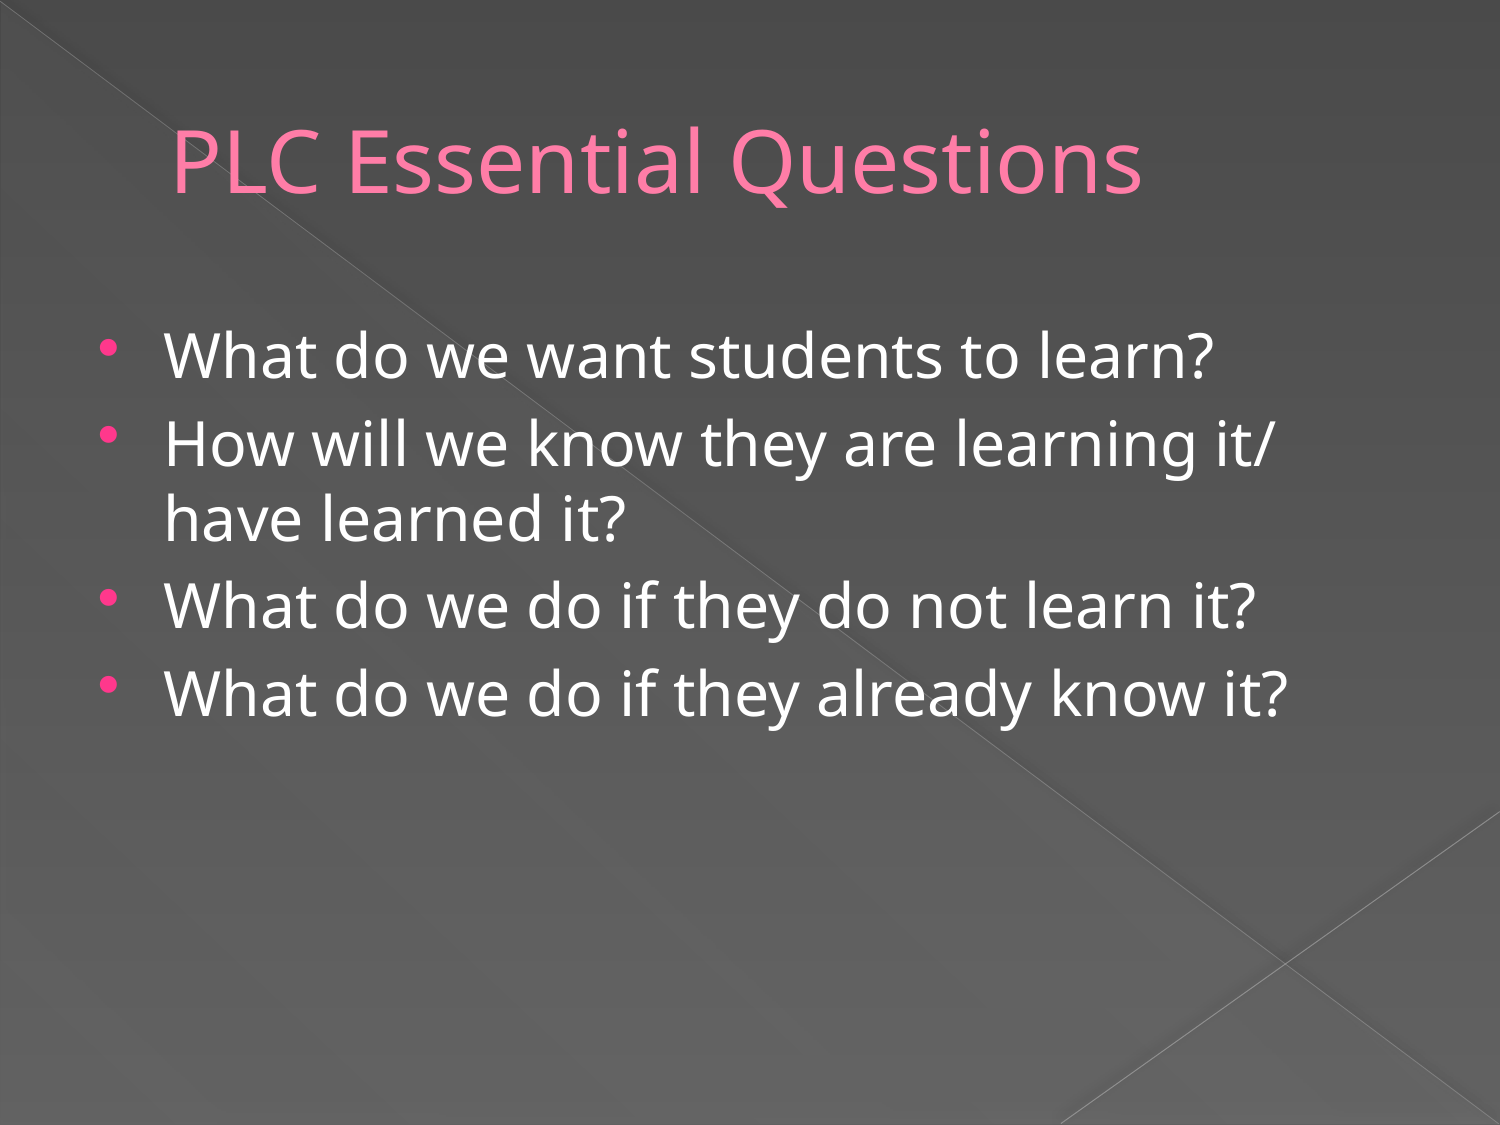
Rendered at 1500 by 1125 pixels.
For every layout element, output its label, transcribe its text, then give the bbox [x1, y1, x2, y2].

title PLC Essential Questions [75, 43, 1425, 274]
list What do we want students to learn? How will we know they are learning it/ have learned it? What do we do if they do not learn it? What do we do if they already know it? [75, 308, 1425, 1059]
